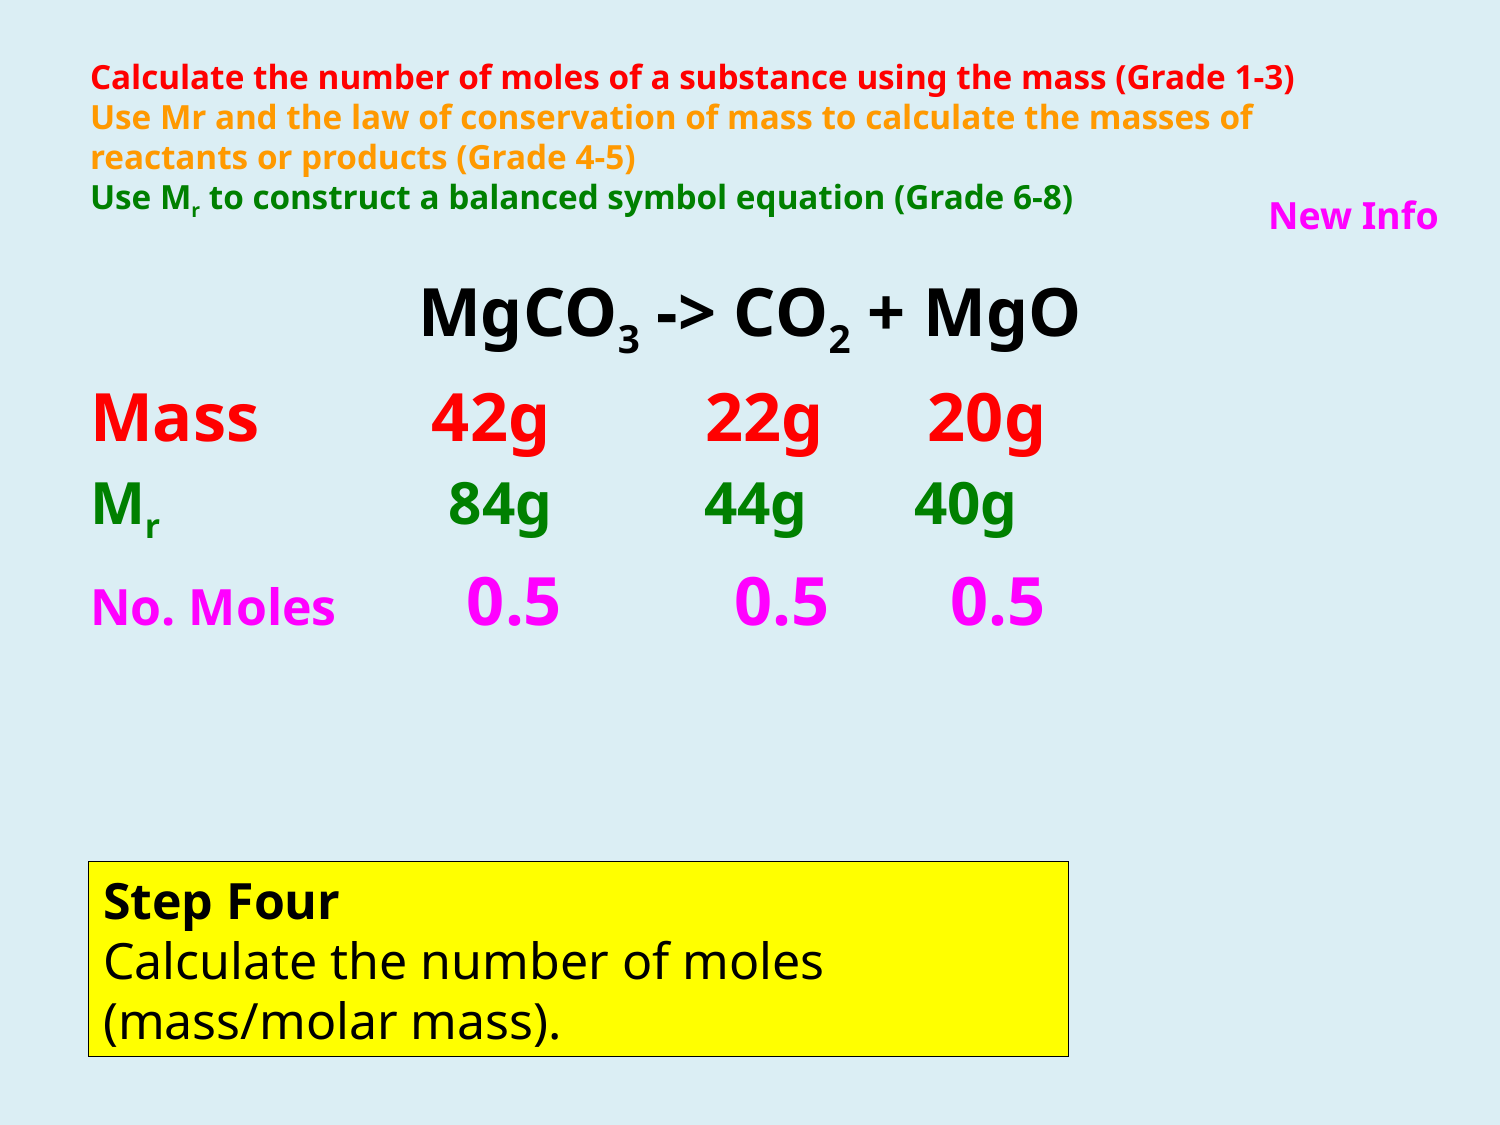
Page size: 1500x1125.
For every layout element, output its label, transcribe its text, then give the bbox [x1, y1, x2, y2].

list MgCO3 -> CO2 + MgO Mass 42g 22g 20g Mr 84g 44g 40g No. Moles 0.5 0.5 0.5 [75, 262, 1425, 1005]
text_box Step Four Calculate the number of moles (mass/molar mass). [88, 861, 1069, 1057]
title Calculate the number of moles of a substance using the mass (Grade 1-3) Use Mr and the law of conservation of mass to calculate the masses of reactants or products (Grade 4-5) Use Mr to construct a balanced symbol equation (Grade 6-8) [75, 45, 1425, 233]
text_box New Info [1253, 184, 1454, 245]
